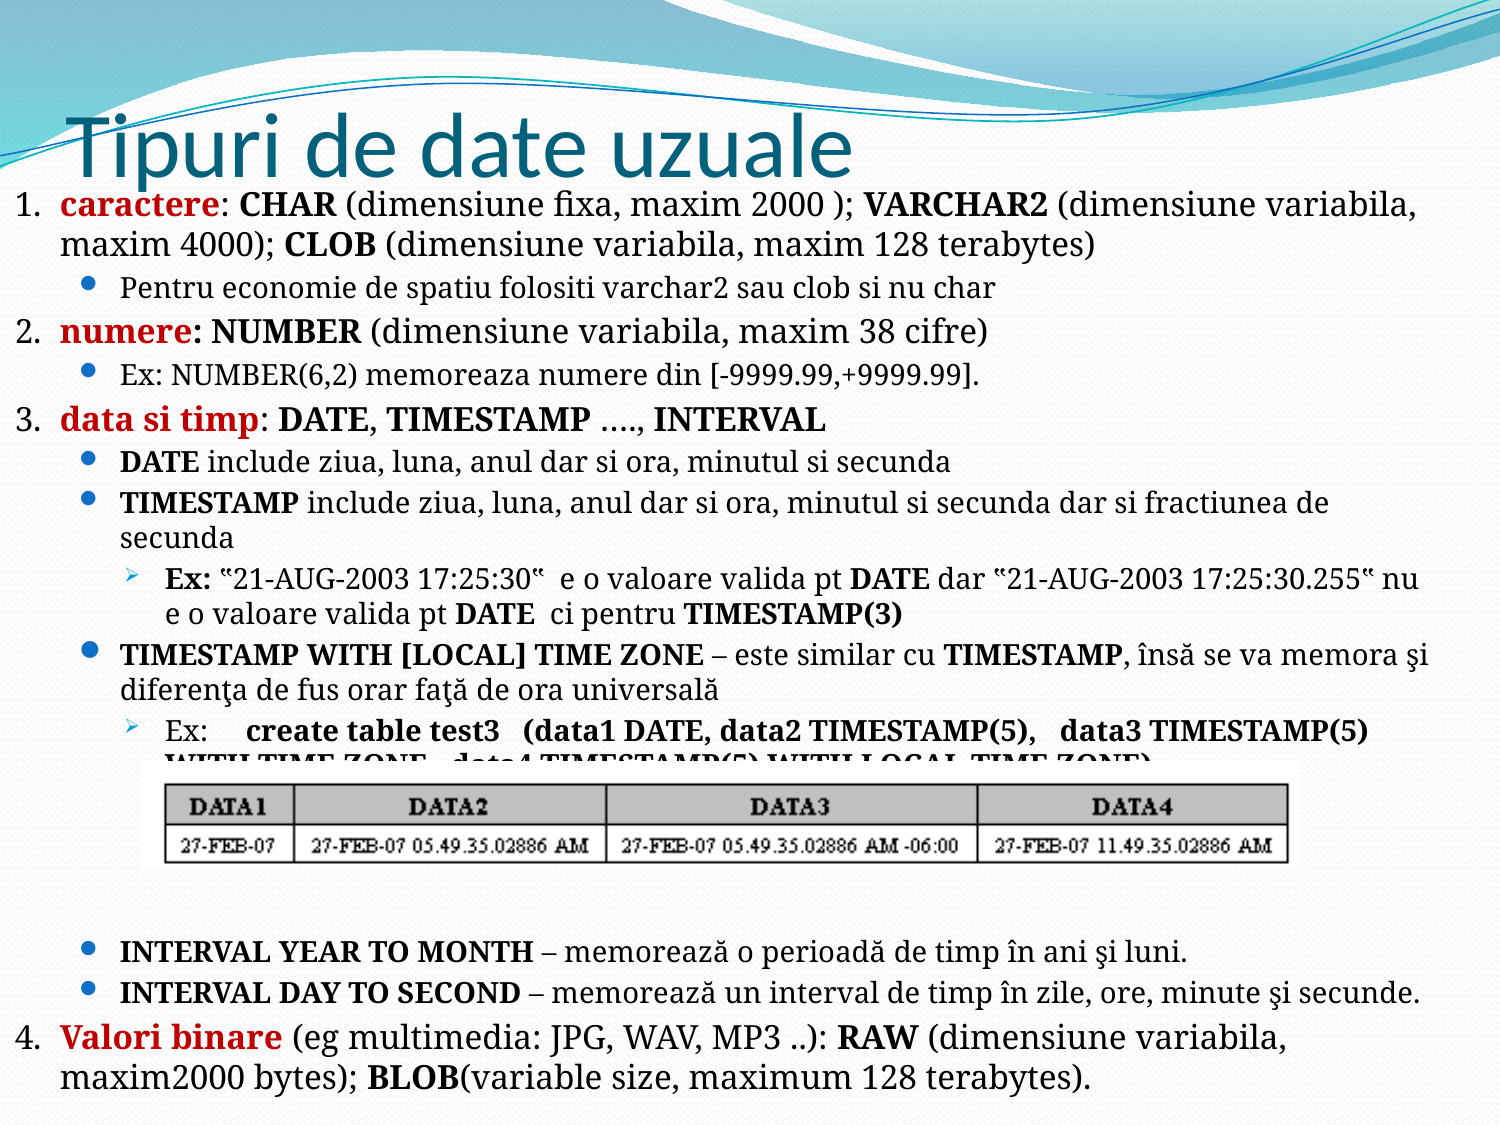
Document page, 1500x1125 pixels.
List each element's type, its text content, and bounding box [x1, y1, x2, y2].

list 1. caractere: CHAR (dimensiune fixa, maxim 2000 ); VARCHAR2 (dimensiune variabila, maxim 4000); CLOB (dimensiune variabila, maxim 128 terabytes) Pentru economie de spatiu folositi varchar2 sau clob si nu char 2. numere: NUMBER (dimensiune variabila, maxim 38 cifre) Ex: NUMBER(6,2) memoreaza numere din [-9999.99,+9999.99]. 3. data si timp: DATE, TIMESTAMP …., INTERVAL DATE include ziua, luna, anul dar si ora, minutul si secunda TIMESTAMP include ziua, luna, anul dar si ora, minutul si secunda dar si fractiunea de secunda Ex: ‟21-AUG-2003 17:25:30‟ e o valoare valida pt DATE dar ‟21-AUG-2003 17:25:30.255‟ nu e o valoare valida pt DATE ci pentru TIMESTAMP(3) TIMESTAMP WITH [LOCAL] TIME ZONE – este similar cu TIMESTAMP, însă se va memora şi diferenţa de fus orar faţă de ora universală Ex: create table test3 (data1 DATE, data2 TIMESTAMP(5), data3 TIMESTAMP(5) WITH TIME ZONE, data4 TIMESTAMP(5) WITH LOCAL TIME ZONE) INTERVAL YEAR TO MONTH – memorează o perioadă de timp în ani şi luni. INTERVAL DAY TO SECOND – memorează un interval de timp în zile, ore, minute şi secunde. 4. Valori binare (eg multimedia: JPG, WAV, MP3 ..): RAW (dimensiune variabila, maxim2000 bytes); BLOB(variable size, maximum 128 terabytes). [0, 175, 1454, 1090]
title Tipuri de date uzuale [65, 77, 1327, 175]
picture [140, 761, 1301, 868]
